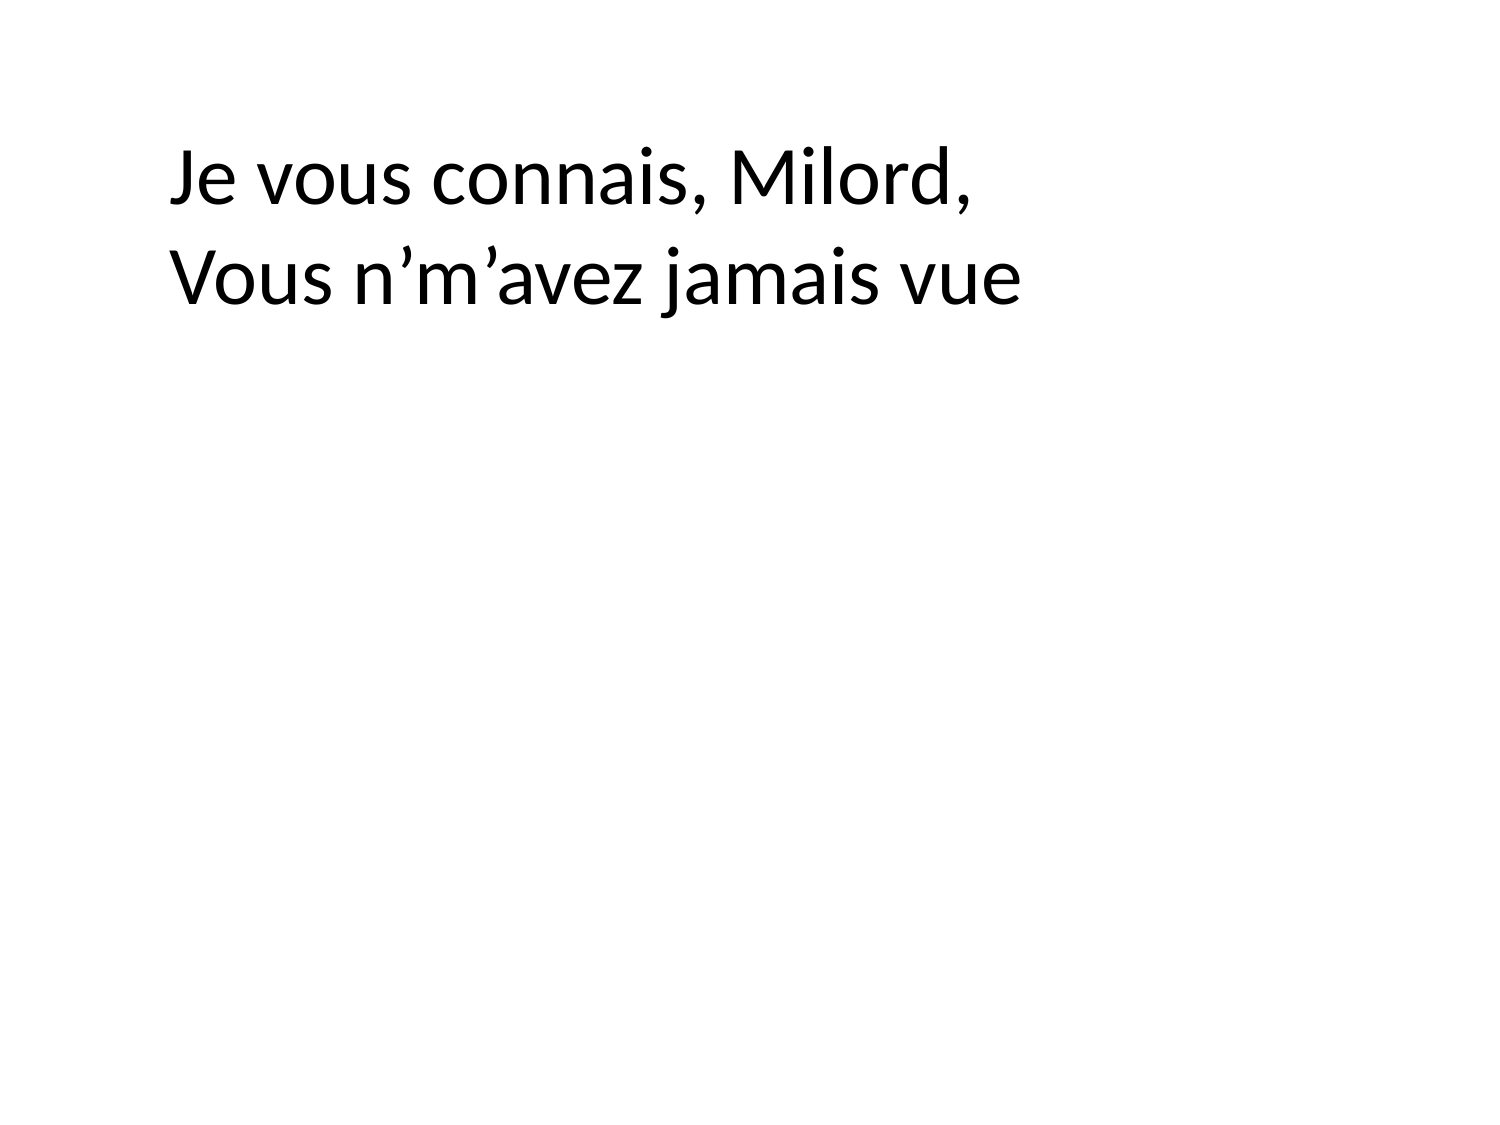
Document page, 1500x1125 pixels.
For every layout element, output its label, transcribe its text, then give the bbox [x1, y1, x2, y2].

text_box Je vous connais, Milord, Vous n’m’avez jamais vue [154, 113, 1039, 329]
